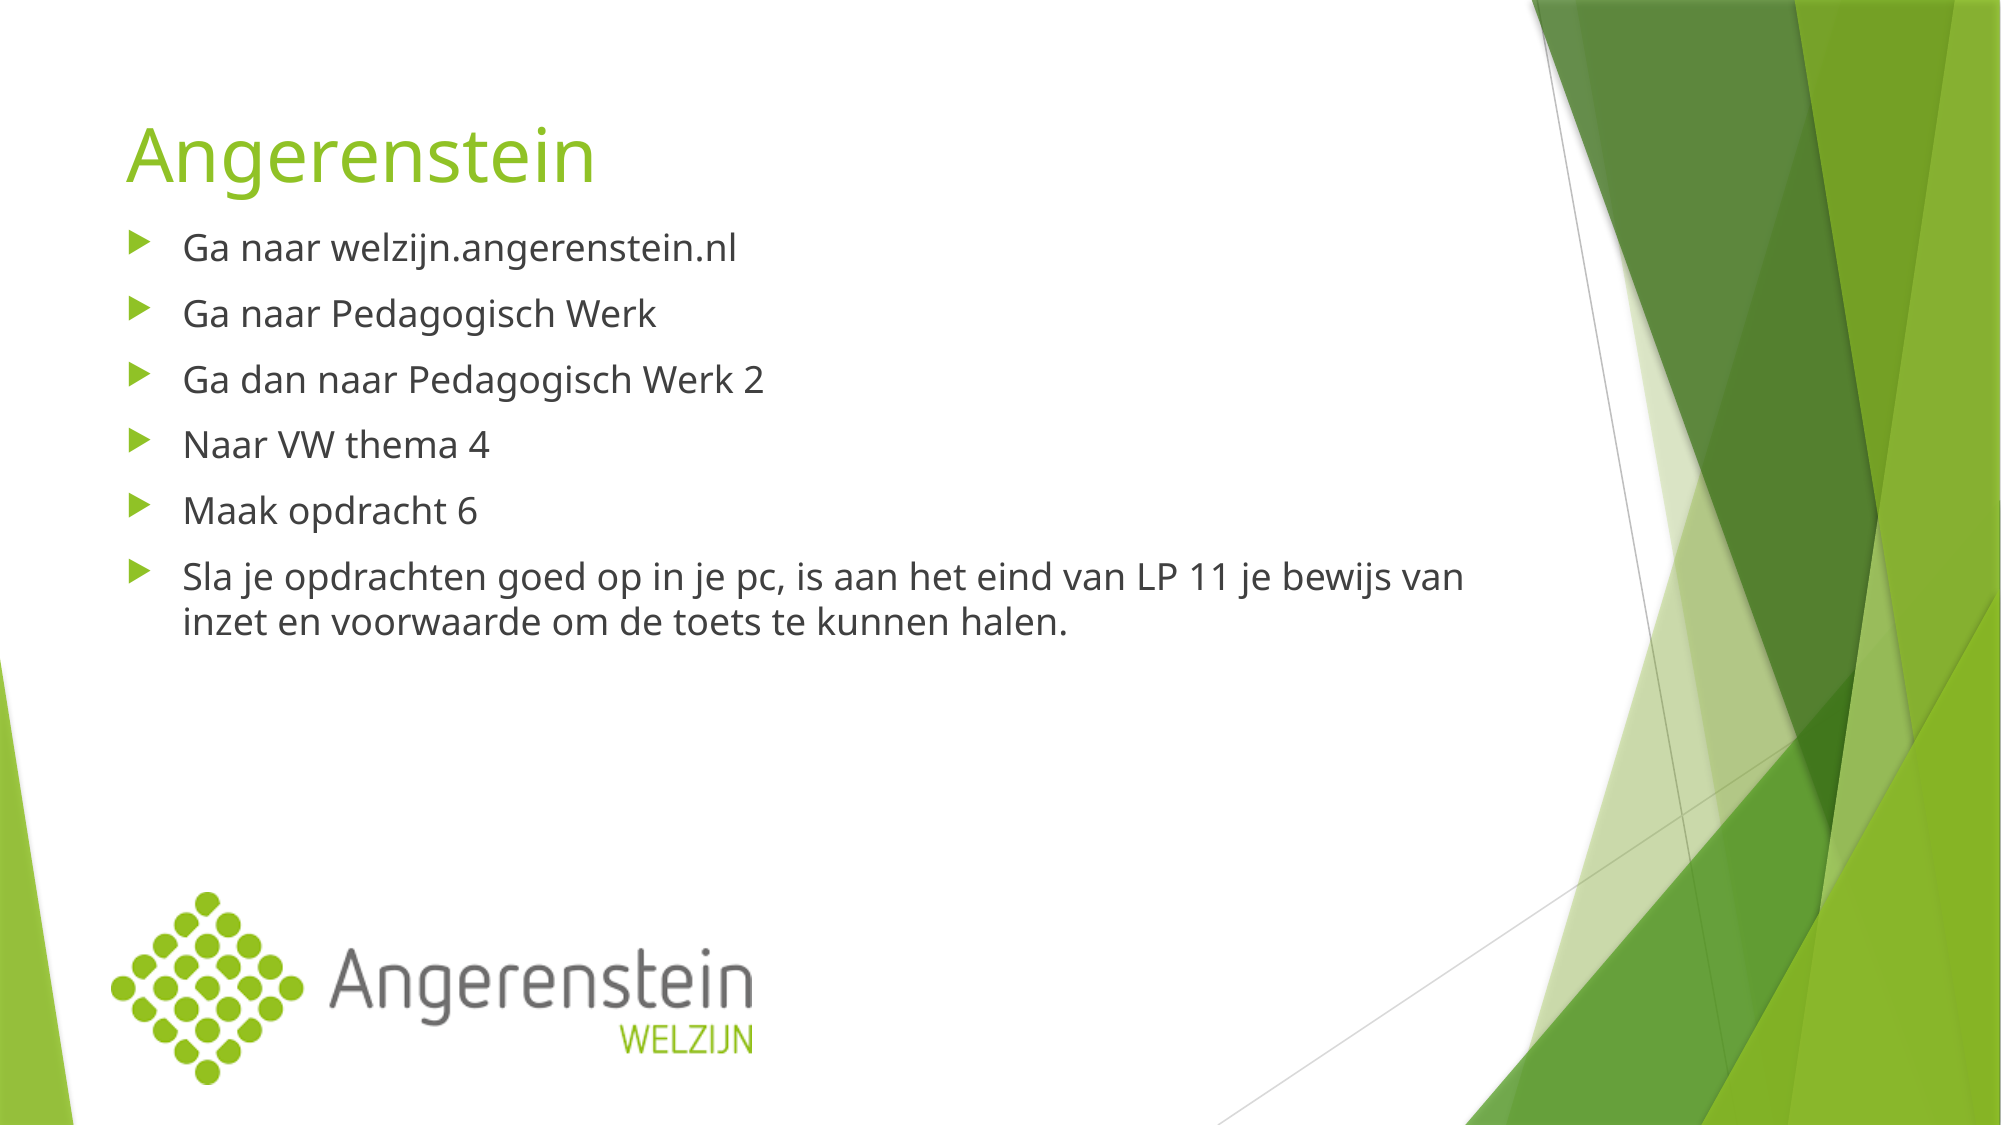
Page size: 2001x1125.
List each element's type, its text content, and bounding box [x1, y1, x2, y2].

list Ga naar welzijn.angerenstein.nl Ga naar Pedagogisch Werk Ga dan naar Pedagogisch Werk 2 Naar VW thema 4 Maak opdracht 6 Sla je opdrachten goed op in je pc, is aan het eind van LP 11 je bewijs van inzet en voorwaarde om de toets te kunnen halen. [111, 216, 1522, 853]
picture [110, 892, 753, 1086]
title Angerenstein [111, 99, 1522, 216]
